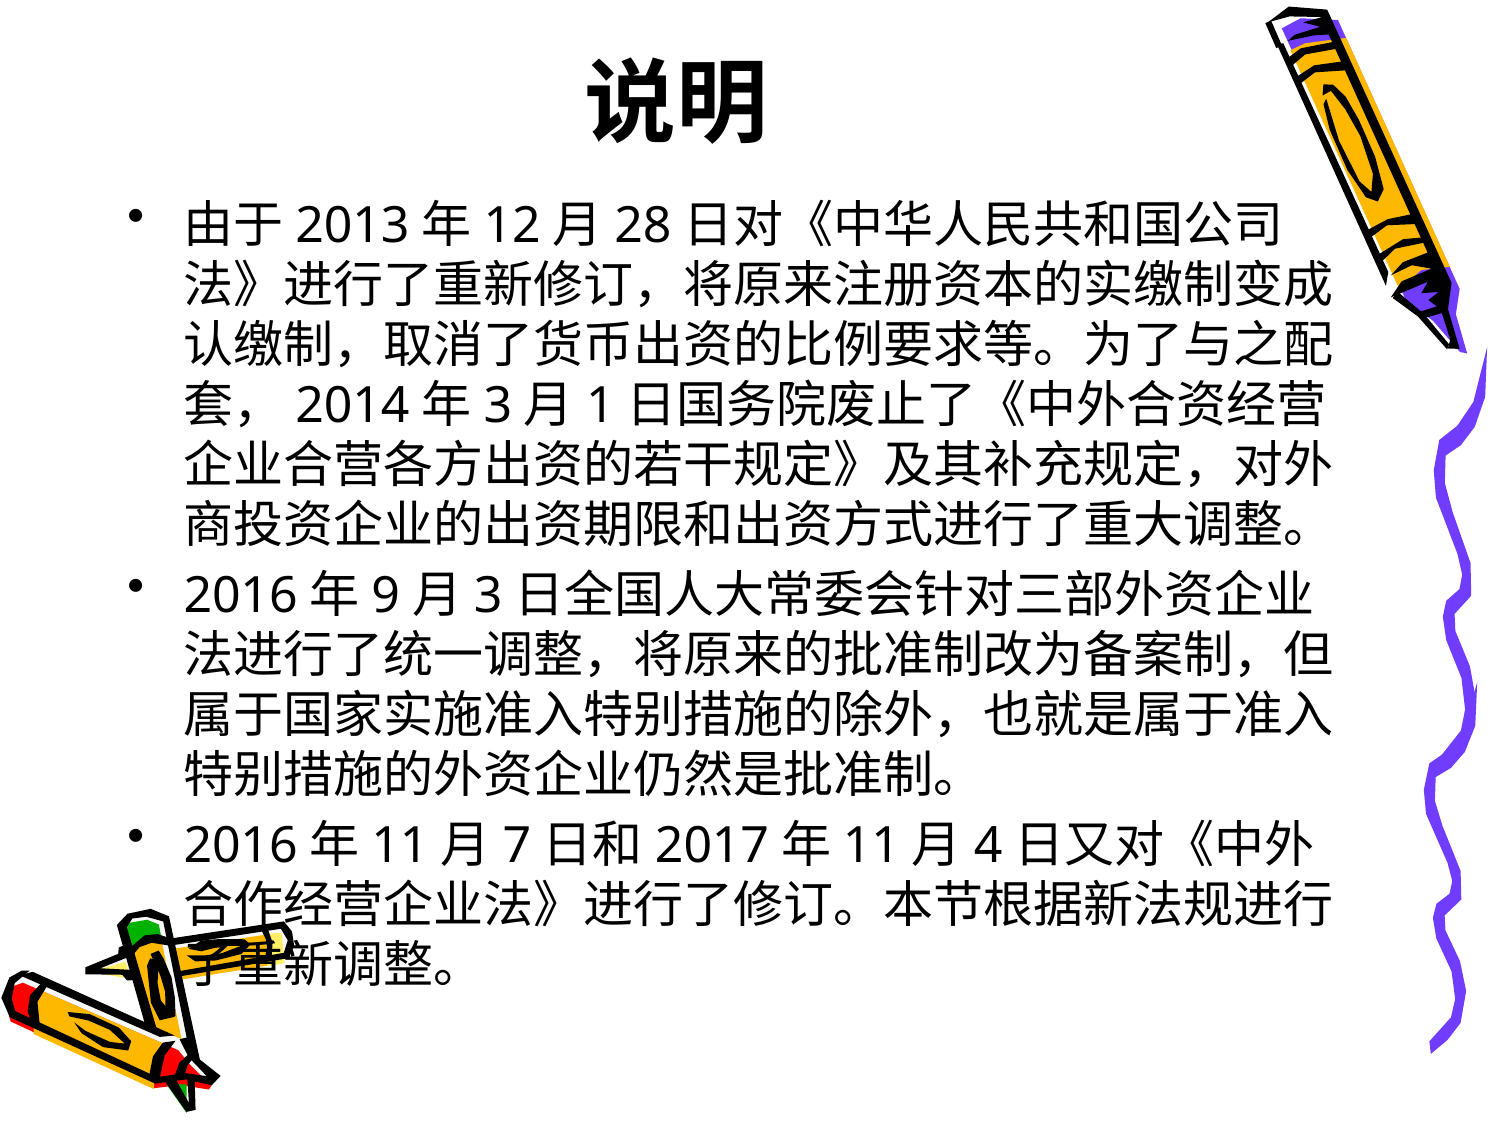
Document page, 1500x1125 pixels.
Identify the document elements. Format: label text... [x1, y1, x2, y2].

list 由于2013年12月28日对《中华人民共和国公司法》进行了重新修订，将原来注册资本的实缴制变成认缴制，取消了货币出资的比例要求等。为了与之配套，2014年3月1日国务院废止了《中外合资经营企业合营各方出资的若干规定》及其补充规定，对外商投资企业的出资期限和出资方式进行了重大调整。 2016年9月3日全国人大常委会针对三部外资企业法进行了统一调整，将原来的批准制改为备案制，但属于国家实施准入特别措施的除外，也就是属于准入特别措施的外资企业仍然是批准制。 2016年11月7日和2017年11月4日又对《中外合作经营企业法》进行了修订。本节根据新法规进行了重新调整。 [111, 184, 1375, 918]
title 说明 [112, 24, 1240, 162]
